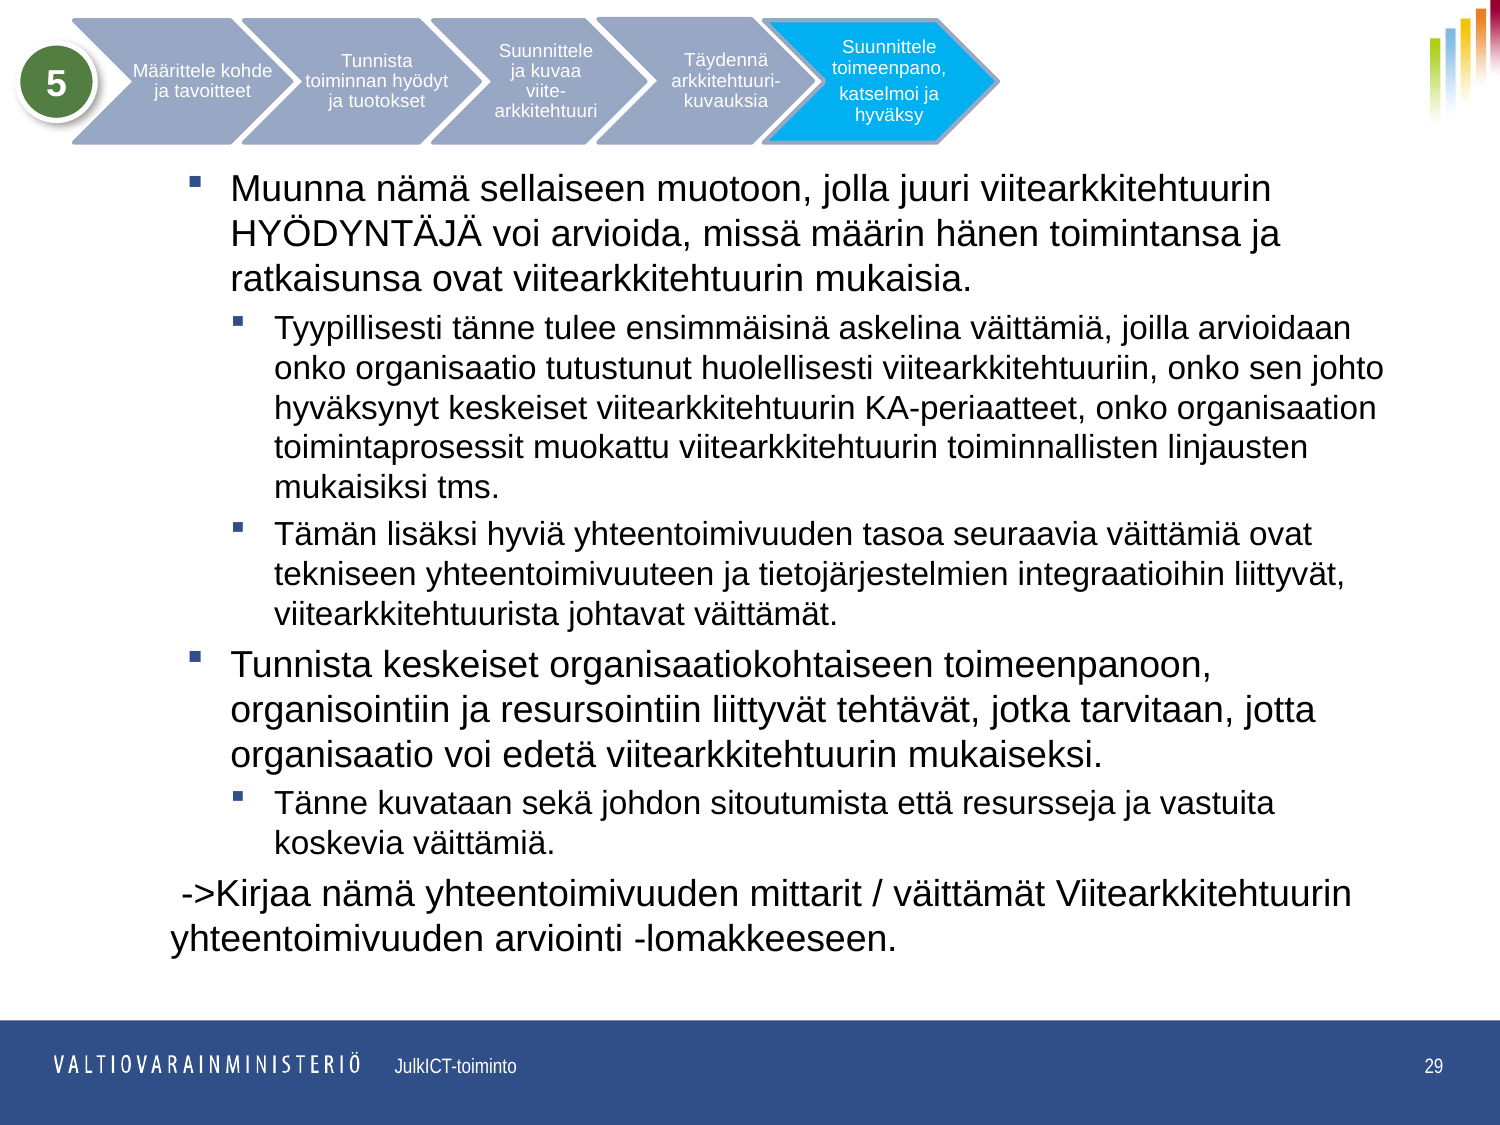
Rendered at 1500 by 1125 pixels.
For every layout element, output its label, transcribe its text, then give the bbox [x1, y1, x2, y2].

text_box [477, 0, 601, 188]
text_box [643, 0, 768, 189]
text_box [819, 0, 943, 199]
picture [1430, 0, 1500, 143]
slide_number 29 [1379, 1045, 1459, 1081]
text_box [300, 0, 424, 200]
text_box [121, 0, 244, 191]
text_box 5 [17, 42, 96, 121]
list Muunna nämä sellaiseen muotoon, jolla juuri viitearkkitehtuurin HYÖDYNTÄJÄ voi arvioida, missä määrin hänen toimintansa ja ratkaisunsa ovat viitearkkitehtuurin mukaisia. Tyypillisesti tänne tulee ensimmäisinä askelina väittämiä, joilla arvioidaan onko organisaatio tutustunut huolellisesti viitearkkitehtuuriin, onko sen johto hyväksynyt keskeiset viitearkkitehtuurin KA-periaatteet, onko organisaation toimintaprosessit muokattu viitearkkitehtuurin toiminnallisten linjausten mukaisiksi tms. Tämän lisäksi hyviä yhteentoimivuuden tasoa seuraavia väittämiä ovat tekniseen yhteentoimivuuteen ja tietojärjestelmien integraatioihin liittyvät, viitearkkitehtuurista johtavat väittämät. Tunnista keskeiset organisaatiokohtaiseen toimeenpanoon, organisointiin ja resursointiin liittyvät tehtävät, jotka tarvitaan, jotta organisaatio voi edetä viitearkkitehtuurin mukaiseksi. Tänne kuvataan sekä johdon sitoutumista että resursseja ja vastuita koskevia väittämiä. ->Kirjaa nämä yhteentoimivuuden mittarit / väittämät Viitearkkitehtuurin yhteentoimivuuden arviointi -lomakkeeseen. [97, 156, 1403, 1006]
